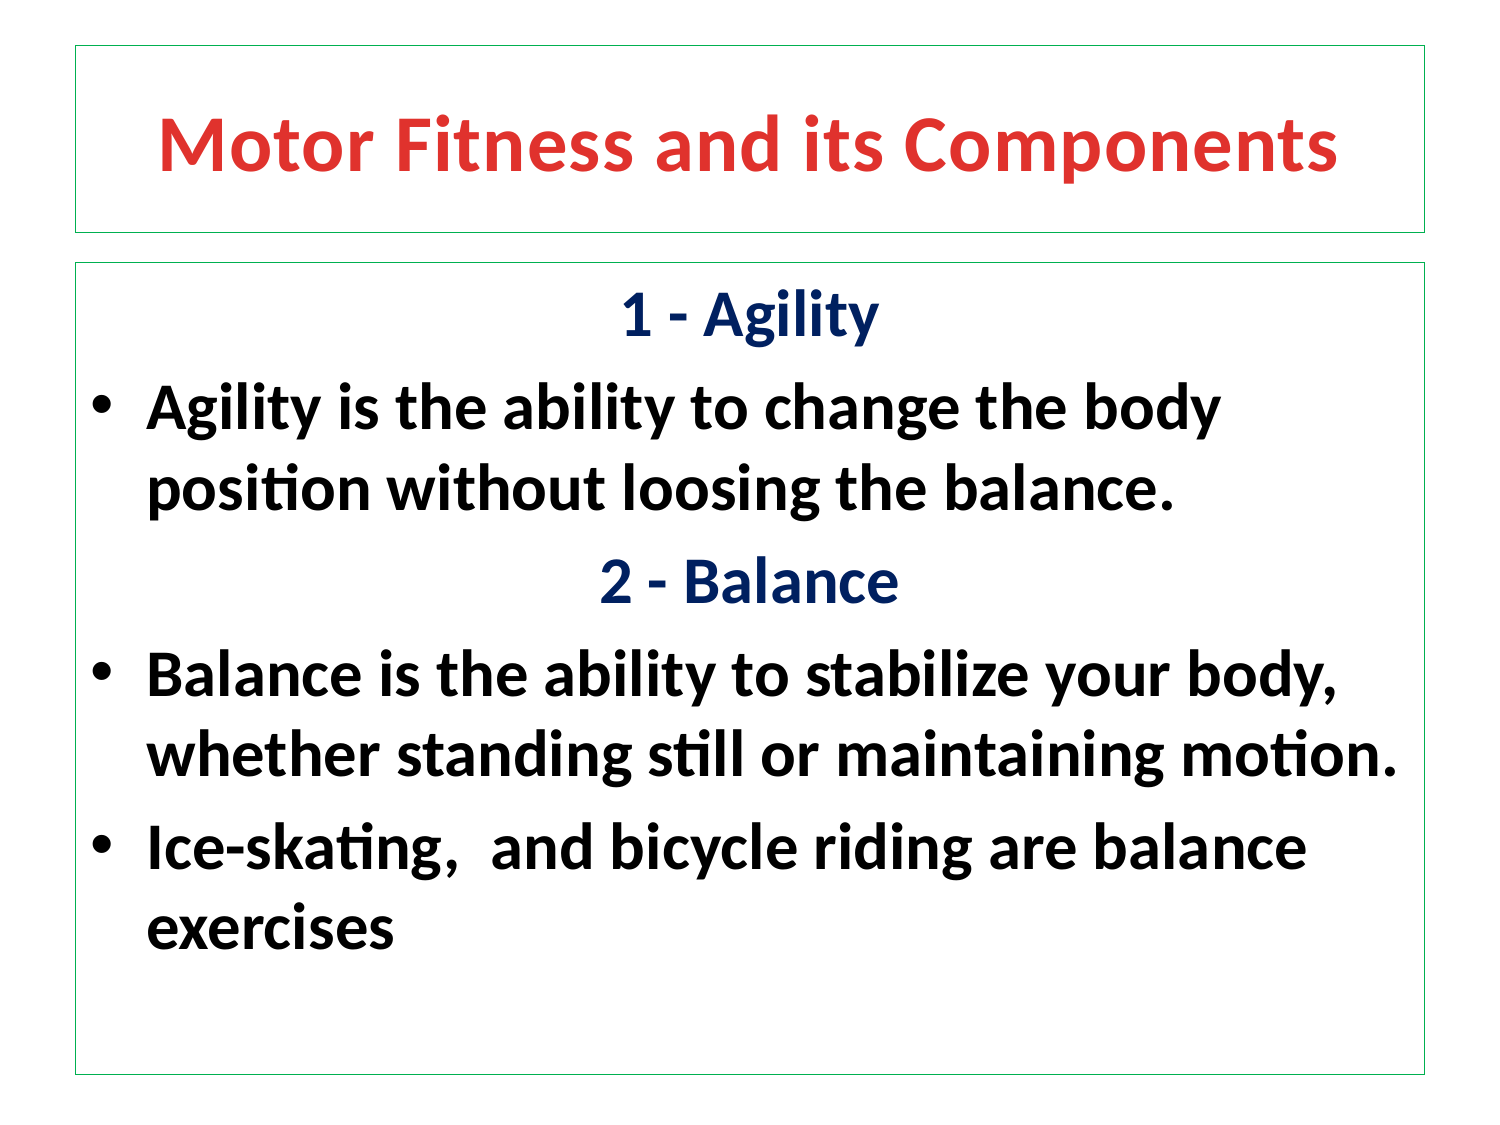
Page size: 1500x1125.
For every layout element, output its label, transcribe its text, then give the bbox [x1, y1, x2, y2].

list 1 - Agility Agility is the ability to change the body position without loosing the balance. 2 - Balance Balance is the ability to stabilize your body, whether standing still or maintaining motion. Ice-skating, and bicycle riding are balance exercises [75, 262, 1425, 1075]
title Motor Fitness and its Components [75, 45, 1425, 233]
